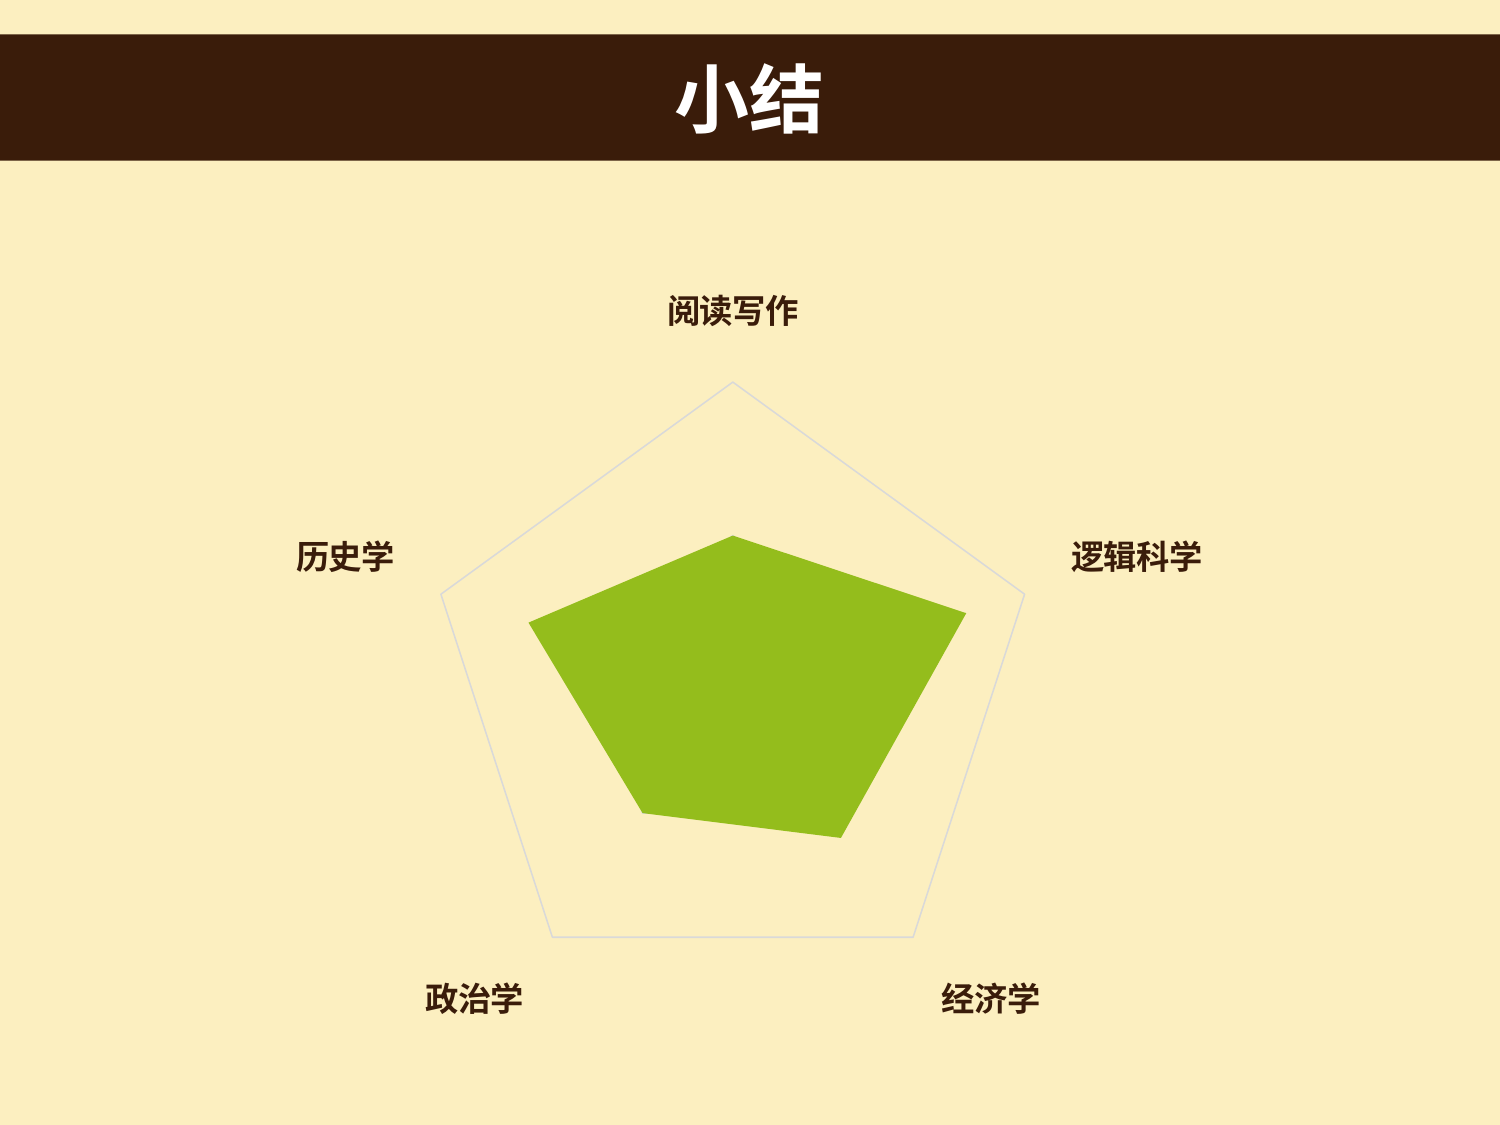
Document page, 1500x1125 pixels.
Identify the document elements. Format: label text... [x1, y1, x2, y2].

chart [178, 274, 1321, 1036]
text_box 小结 [0, 33, 1500, 162]
